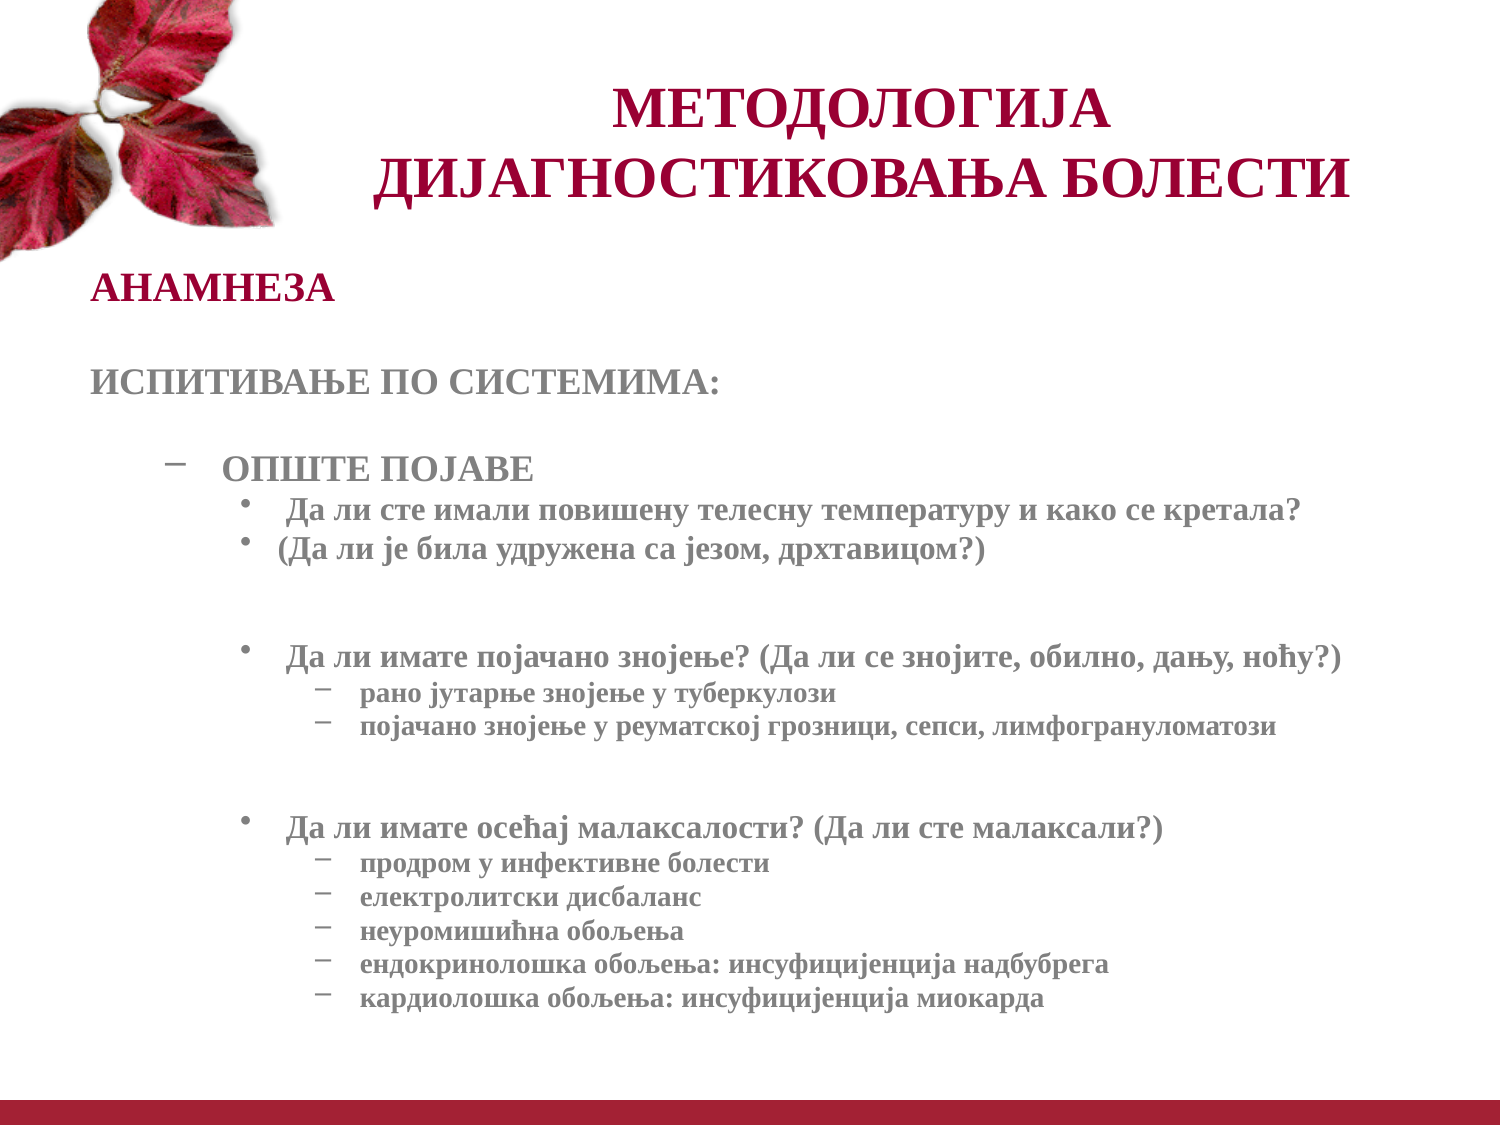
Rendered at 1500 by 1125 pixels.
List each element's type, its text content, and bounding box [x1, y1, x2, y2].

title МЕТОДОЛОГИЈА ДИЈАГНОСТИКОВАЊА БОЛЕСТИ [289, 44, 1436, 233]
picture [0, 0, 295, 273]
list АНАМНЕЗА ИСПИТИВАЊЕ ПО СИСТЕМИМА: ОПШТЕ ПОЈАВЕ Да ли сте имали повишену телесну температуру и како се кретала? (Да ли је била удружена са језом, дрхтавицом?) Да ли имате појачано знојење? (Да ли се знојите, обилно, дању, ноћу?) рано јутарње знојење у туберкулози појачано знојење у реуматској грозници, сепси, лимфогрануломатози Да ли имате осећај малаксалости? (Да ли сте малаксали?) продром у инфективне болести електролитски дисбаланс неуромишићна обољења ендокринолошка обољења: инсуфицијенција надбубрега кардиолошка обољења: инсуфицијенција миокарда [74, 262, 1426, 1006]
